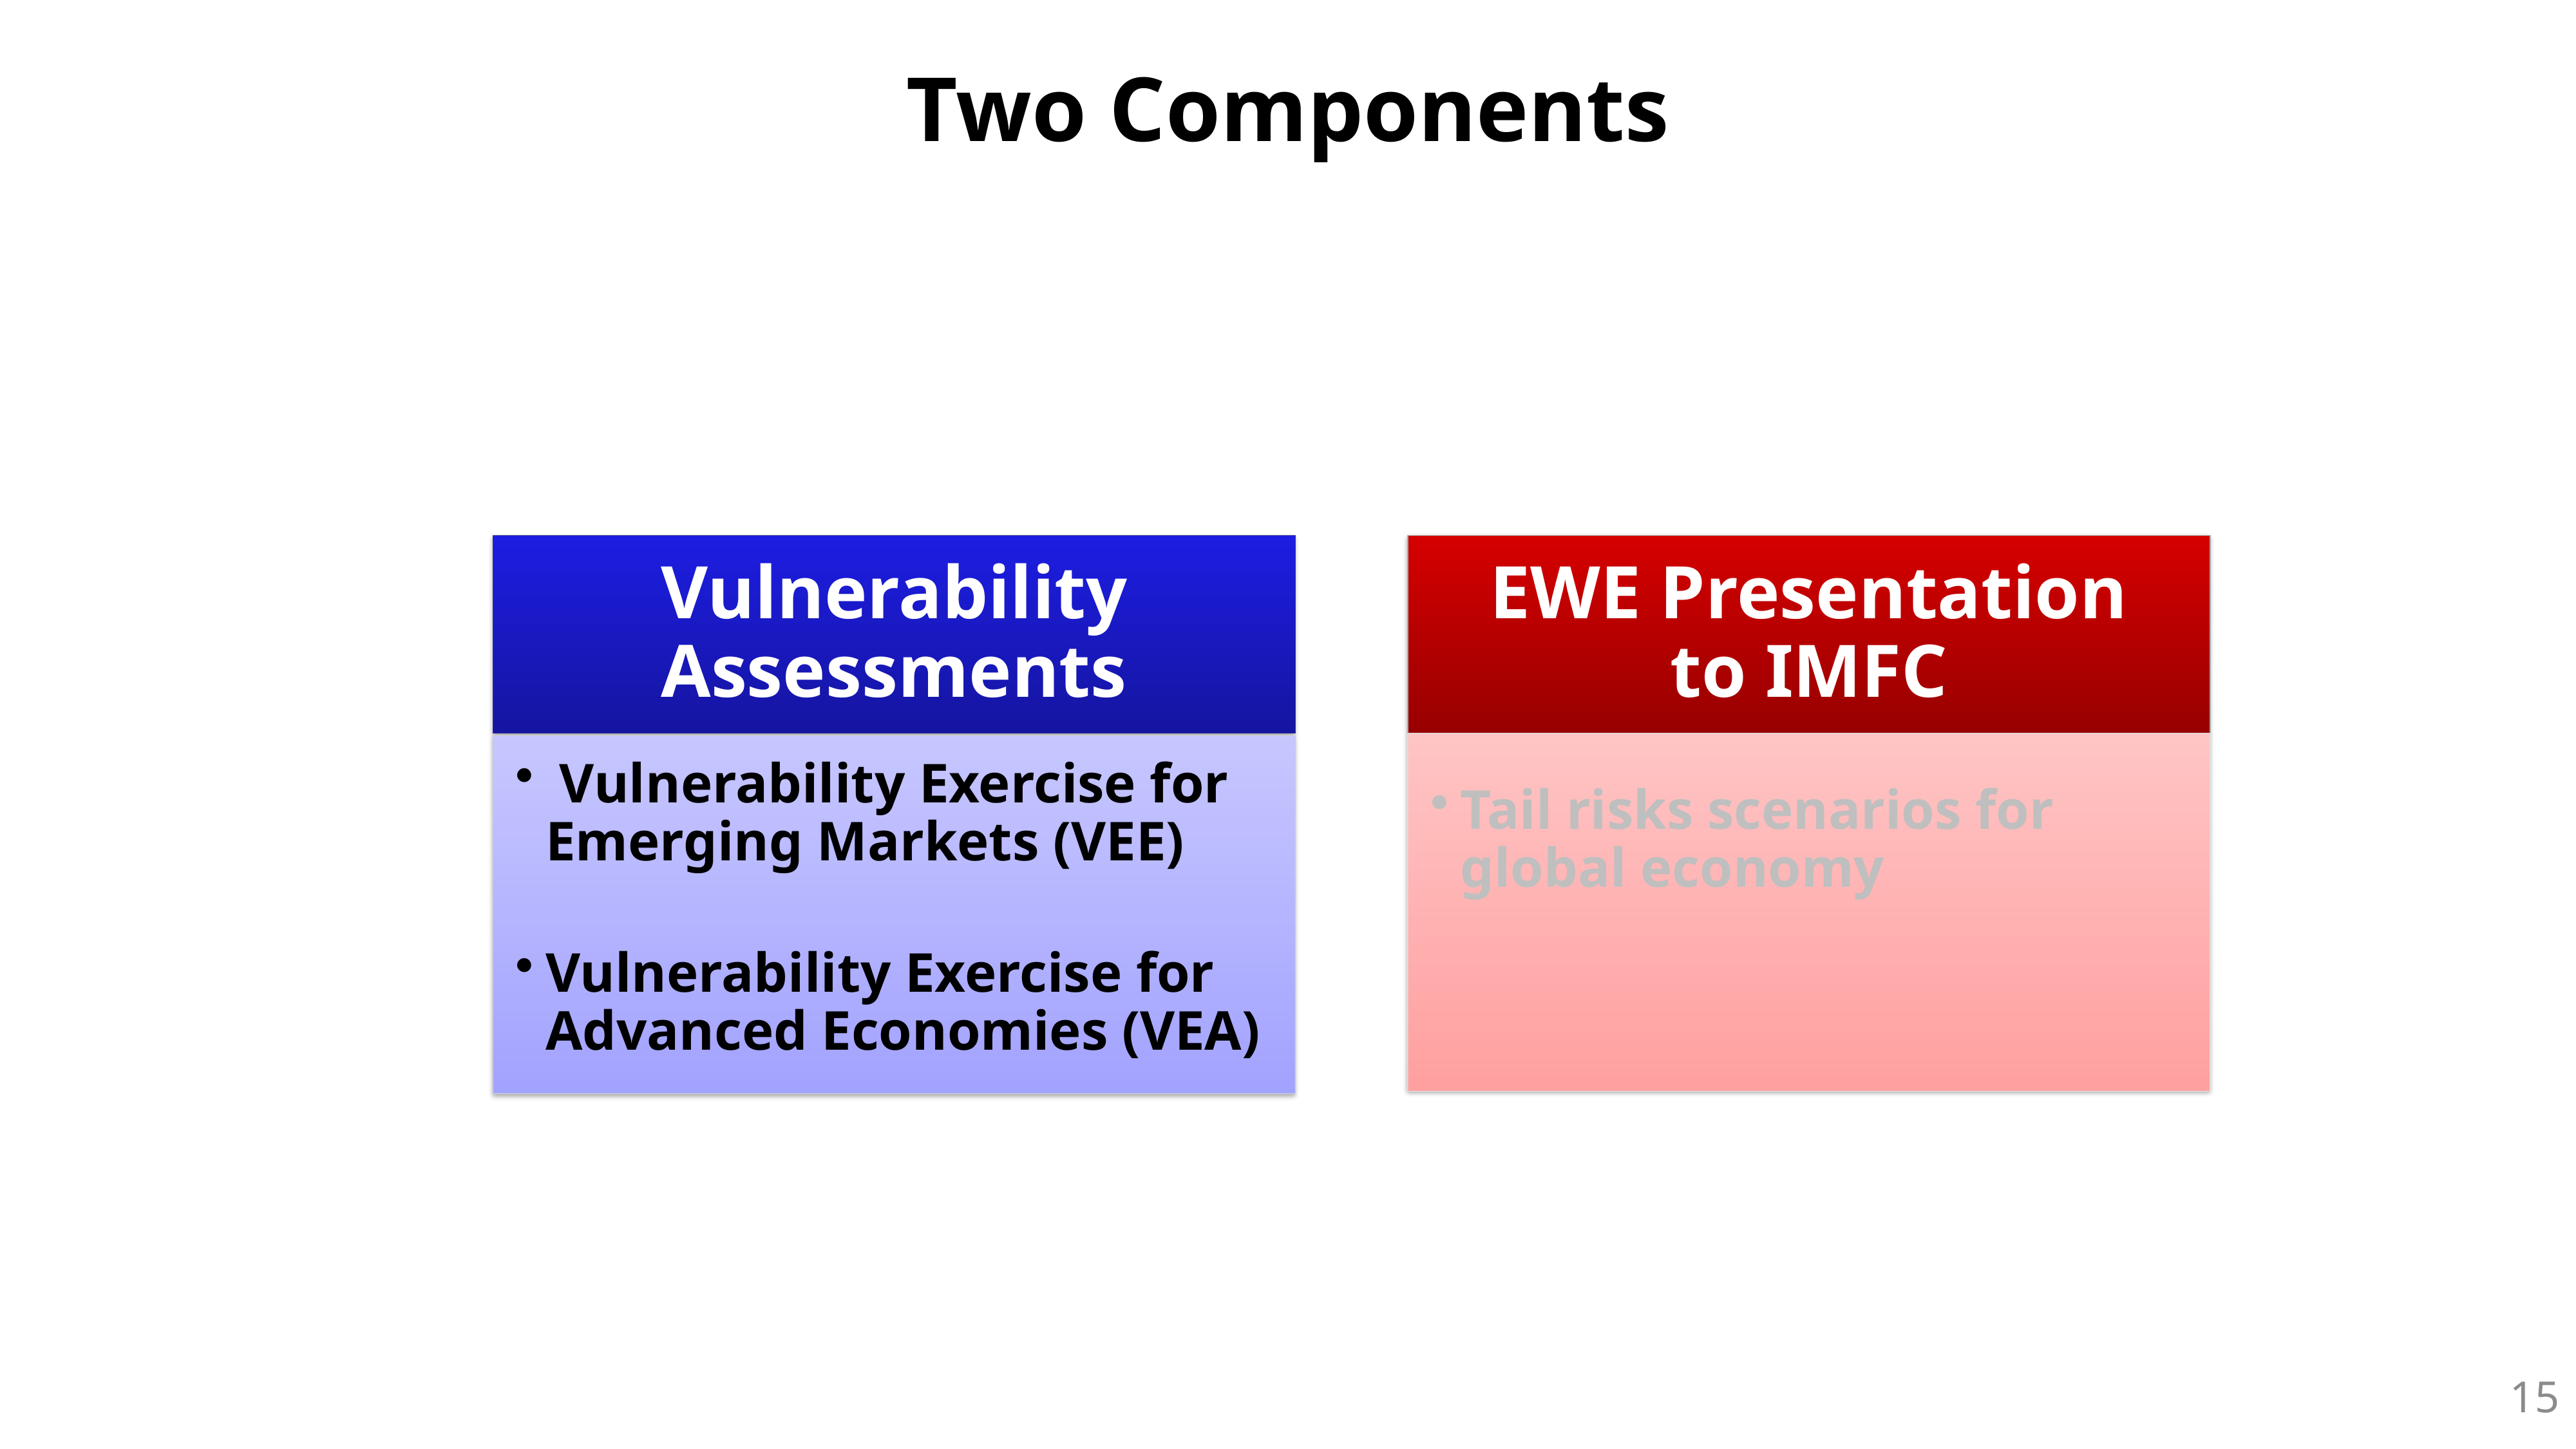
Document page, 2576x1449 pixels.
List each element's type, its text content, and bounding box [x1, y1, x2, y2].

text_box Two Components [0, 67, 2576, 145]
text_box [493, 240, 2211, 1387]
text_box 14 [2494, 1365, 2576, 1449]
